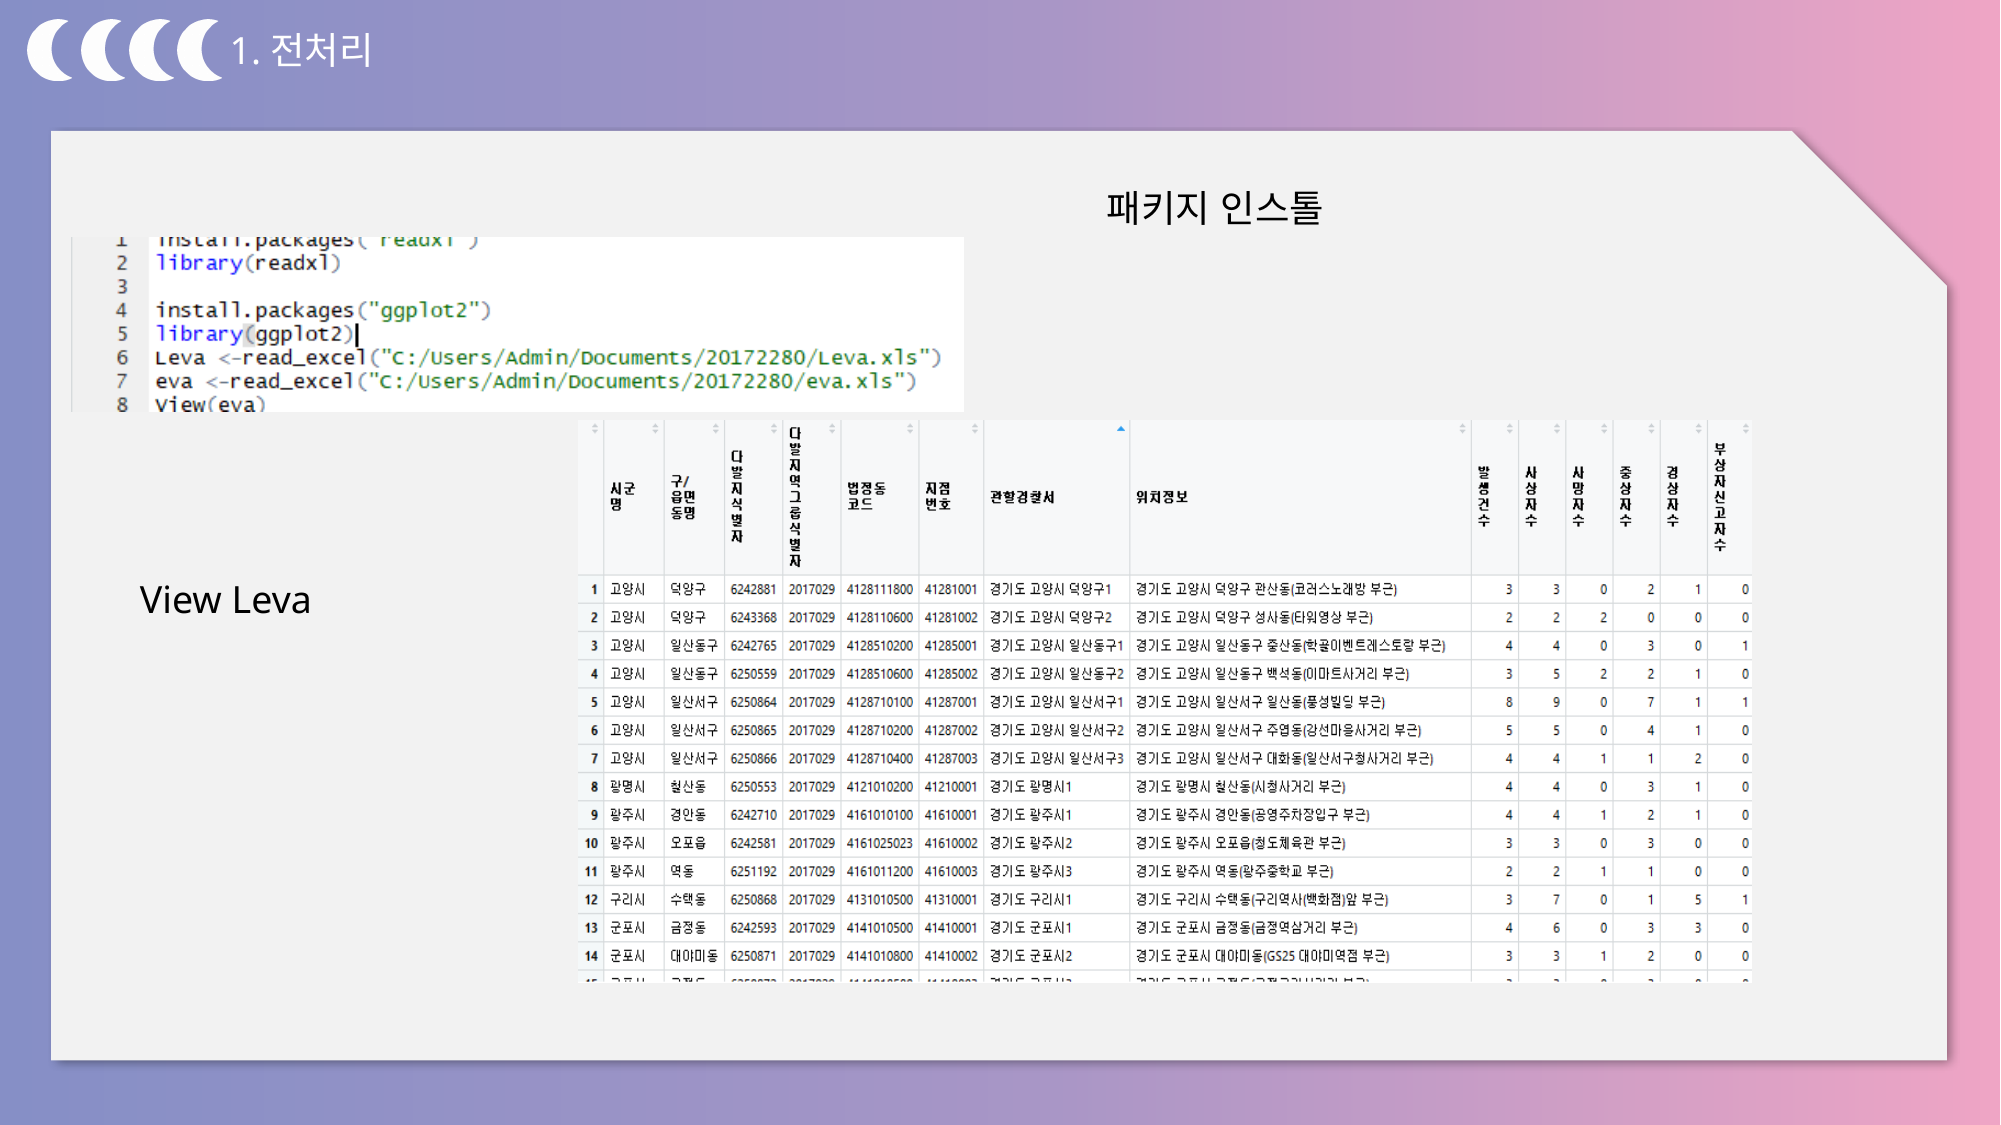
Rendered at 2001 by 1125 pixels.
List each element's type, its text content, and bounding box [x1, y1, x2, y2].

text_box View Leva [124, 568, 490, 629]
picture [0, 0, 2000, 1125]
text_box 1.전처리 [222, 19, 769, 80]
text_box 패키지 인스톨 [1092, 177, 1457, 238]
